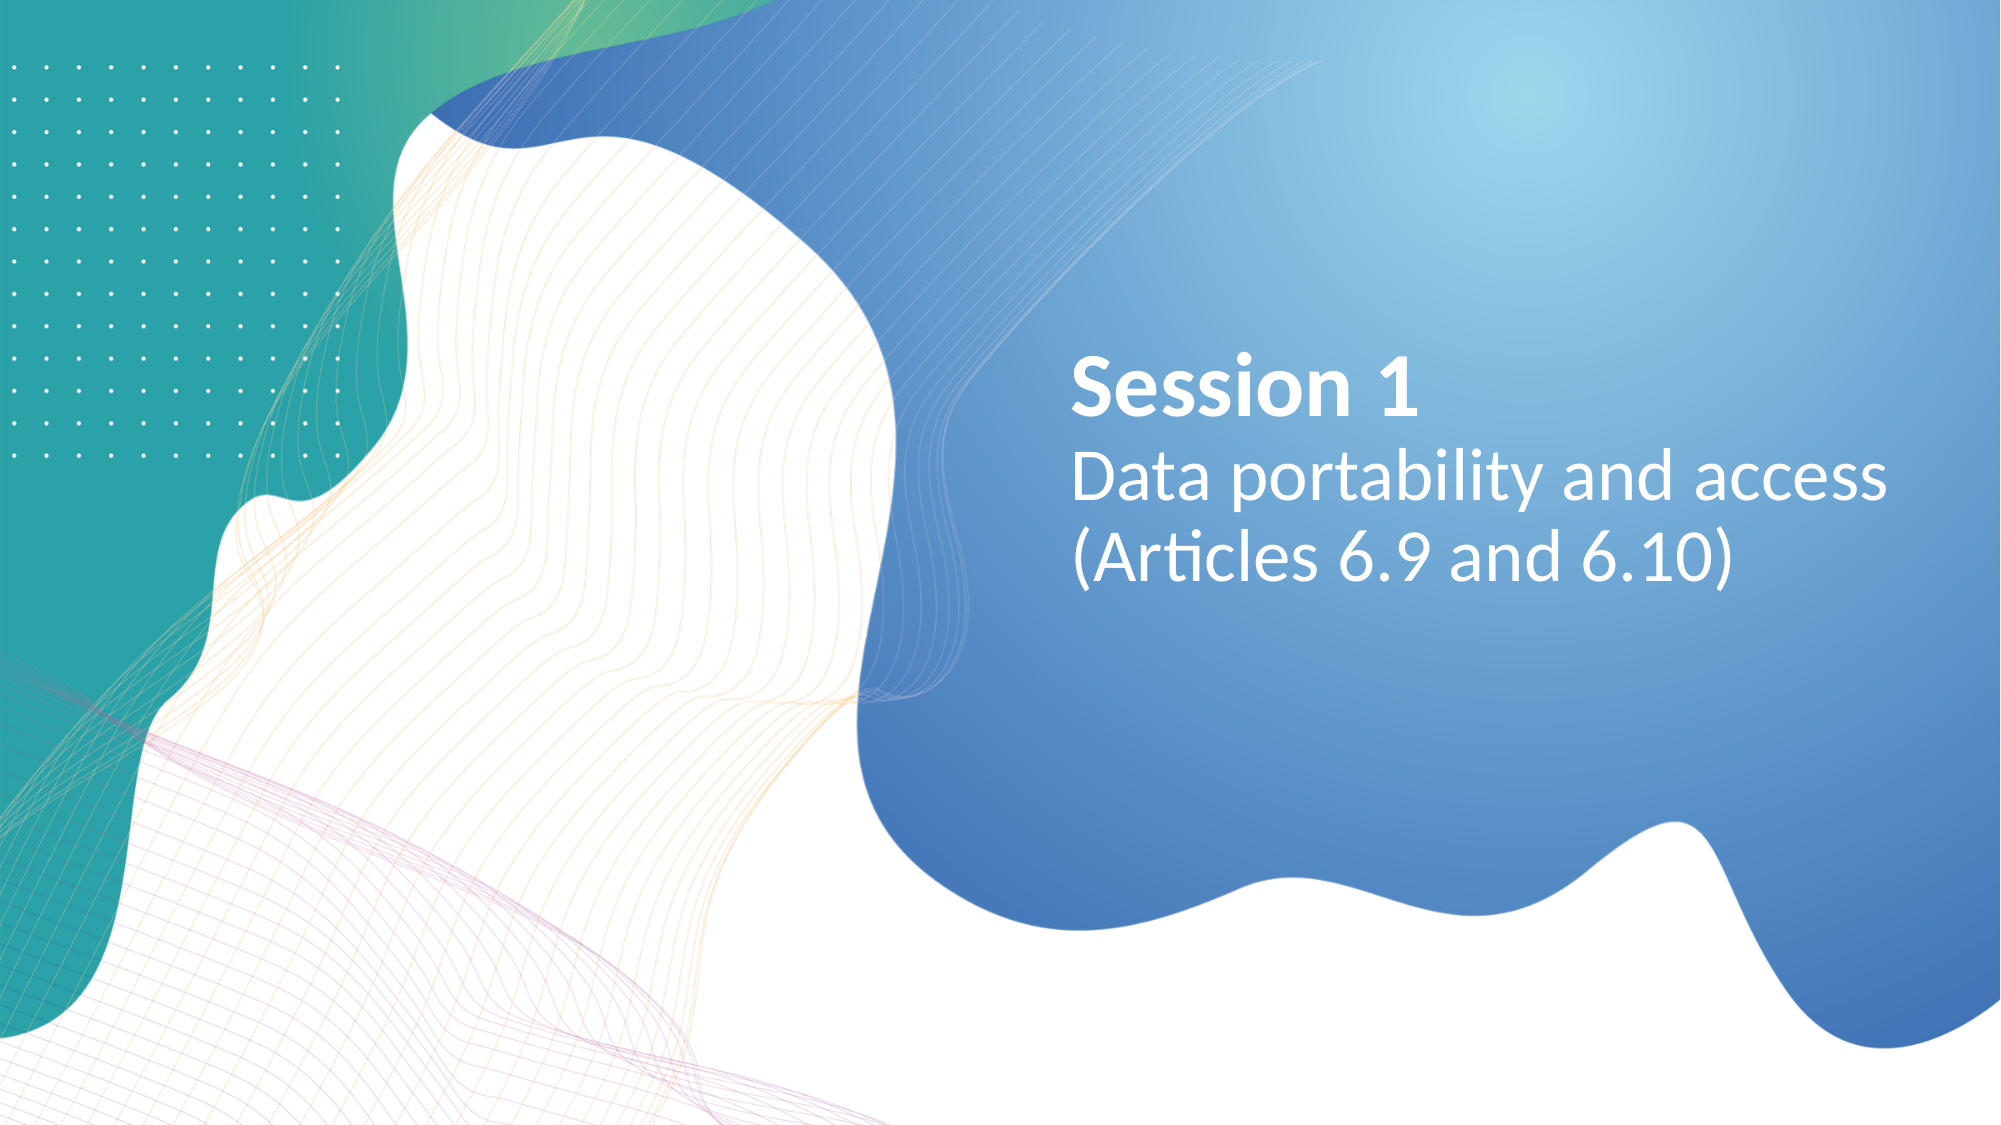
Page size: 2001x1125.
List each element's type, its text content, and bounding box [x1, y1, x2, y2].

text_box Session 1 Data portability and access (Articles 6.9 and 6.10) [1055, 329, 1978, 633]
picture [0, 0, 2001, 1125]
